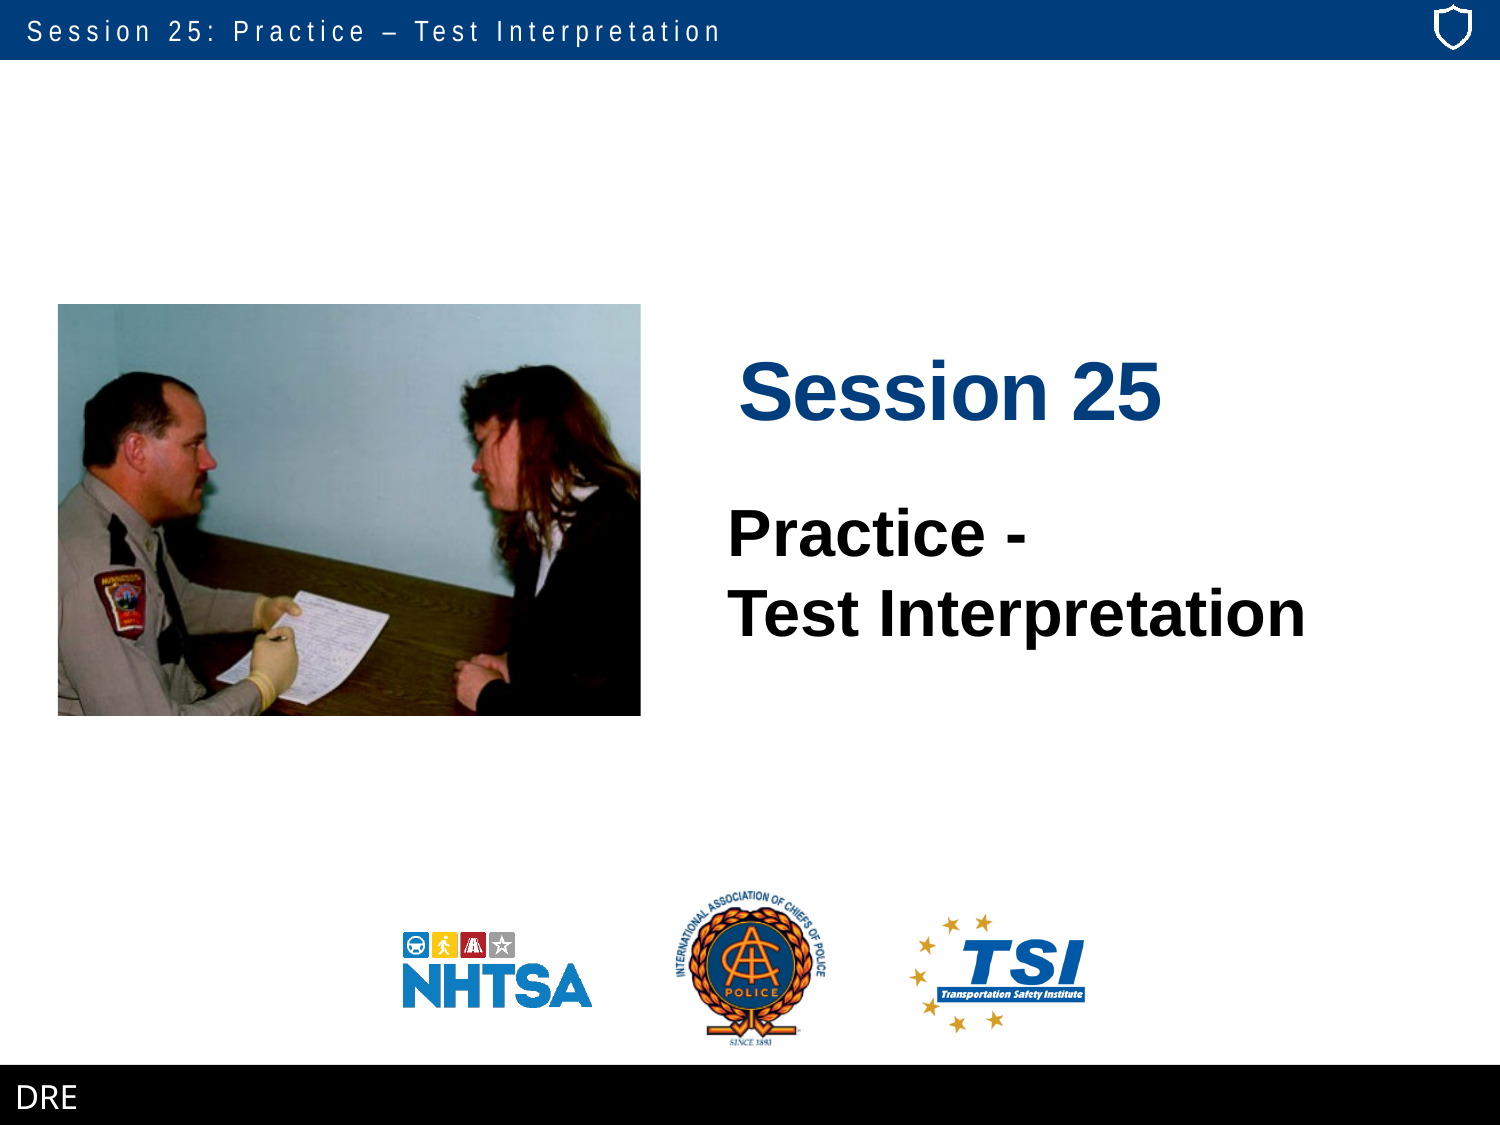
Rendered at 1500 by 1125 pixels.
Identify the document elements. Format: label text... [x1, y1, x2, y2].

picture [57, 304, 642, 717]
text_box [403, 882, 1097, 1059]
title Session 25 [723, 304, 1307, 445]
picture [1434, 4, 1472, 50]
text_box Practice - Test Interpretation [712, 482, 1460, 771]
